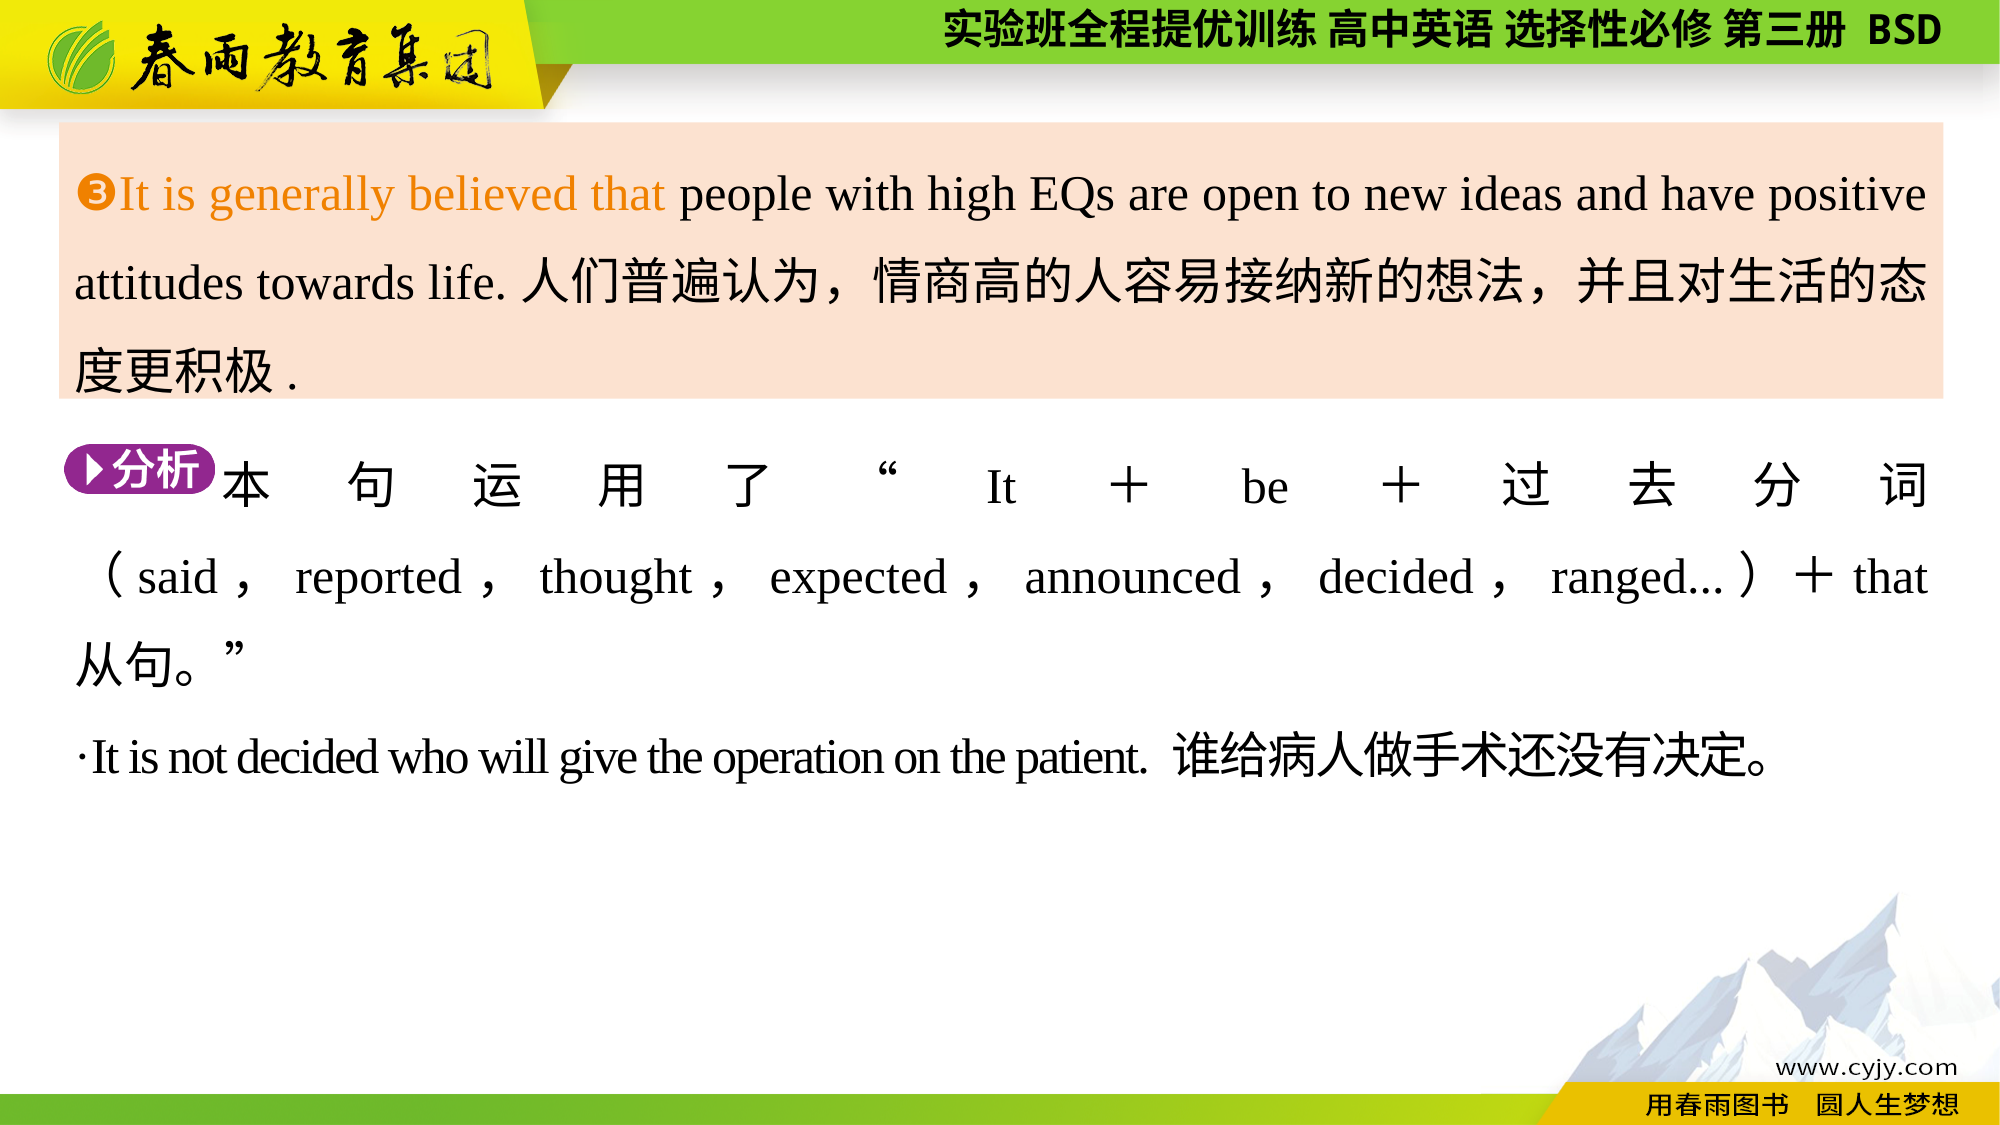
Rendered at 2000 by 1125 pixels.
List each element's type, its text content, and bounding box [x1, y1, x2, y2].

text_box 本句运用了“It＋be＋过去分词（said，reported，thought，expected，announced，decided，ranged...）＋that 从句。” ·It is not decided who will give the operation on the patient. 谁给病人做手术还没有决定。 [59, 416, 1944, 792]
list ❸It is generally believed that people with high EQs are open to new ideas and have positive attitudes towards life.人们普遍认为，情商高的人容易接纳新的想法，并且对生活的态度更积极. [59, 122, 1944, 399]
picture [0, 0, 2000, 1125]
